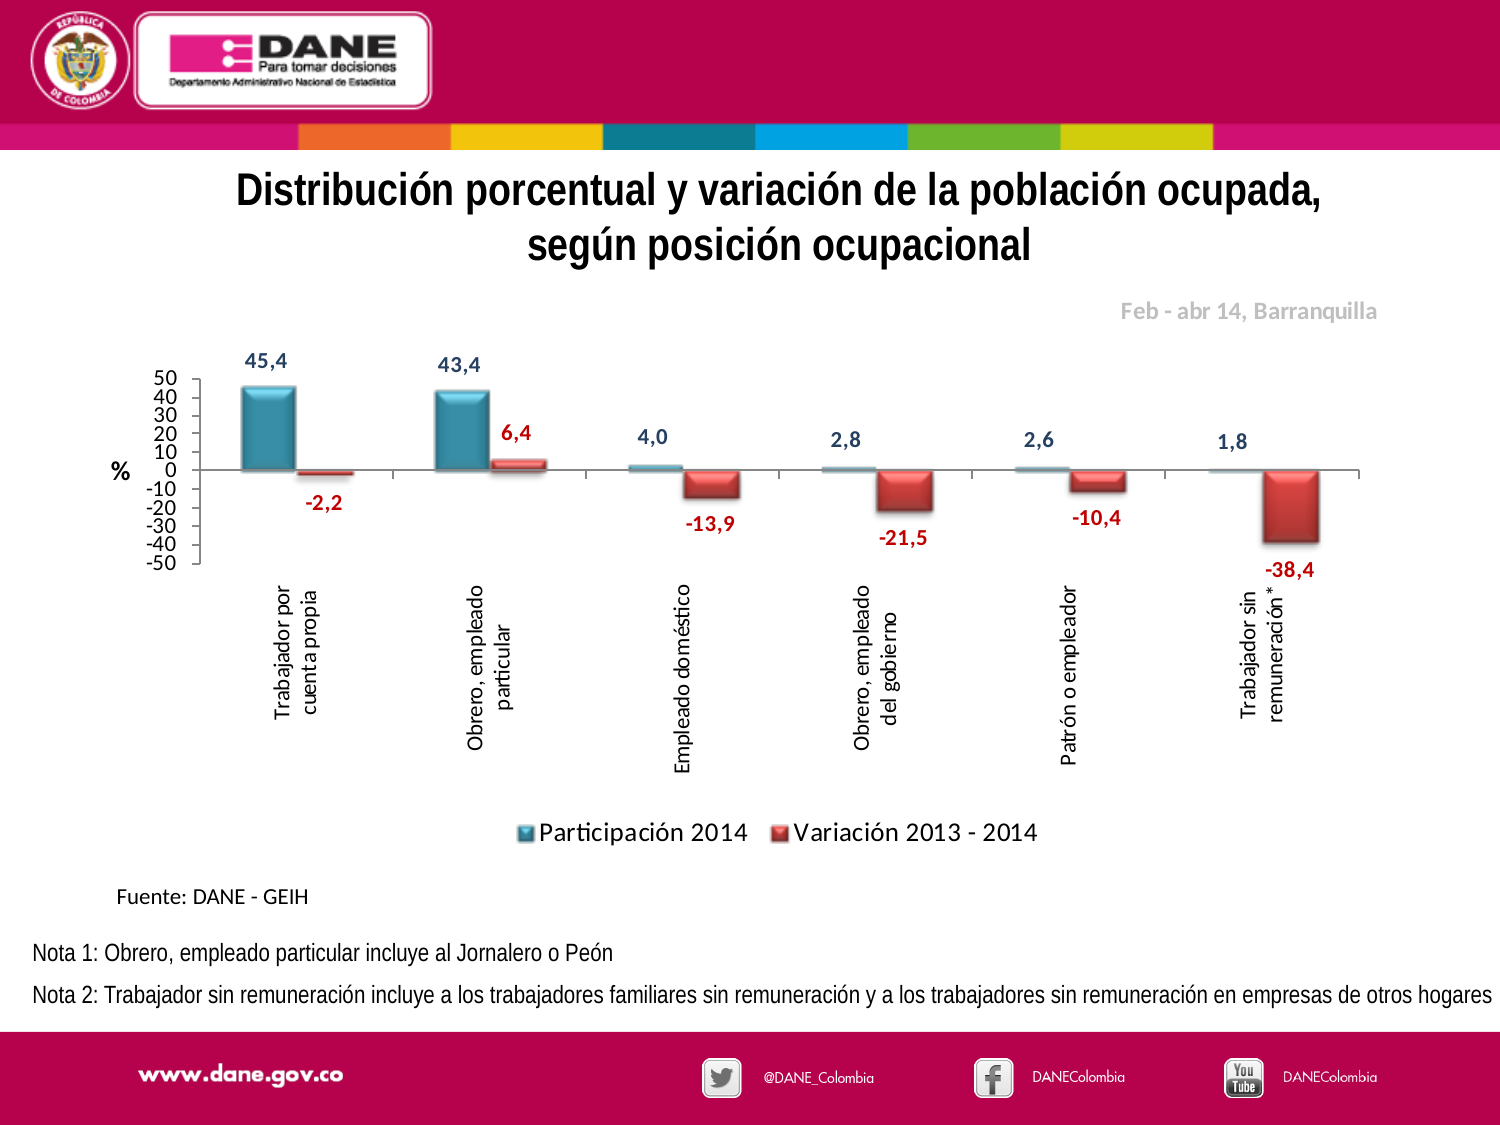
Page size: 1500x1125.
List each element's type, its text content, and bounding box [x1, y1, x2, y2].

text_box Fuente: DANE - GEIH [101, 873, 330, 917]
picture [124, 1054, 361, 1100]
picture [974, 1058, 1125, 1098]
text_box Nota 1: Obrero, empleado particular incluye al Jornalero o Peón Nota 2: Trabajador sin remuneración incluye a los trabajadores familiares sin remuneración y a los trabajadores sin remuneración en empresas de otros hogares [17, 928, 1500, 1016]
text_box Distribución porcentual y variación de la población ocupada, según posición ocupacional [218, 152, 1341, 278]
picture [1224, 1058, 1377, 1098]
picture [63, 292, 1387, 858]
picture [702, 1058, 874, 1098]
picture [0, 0, 1500, 150]
